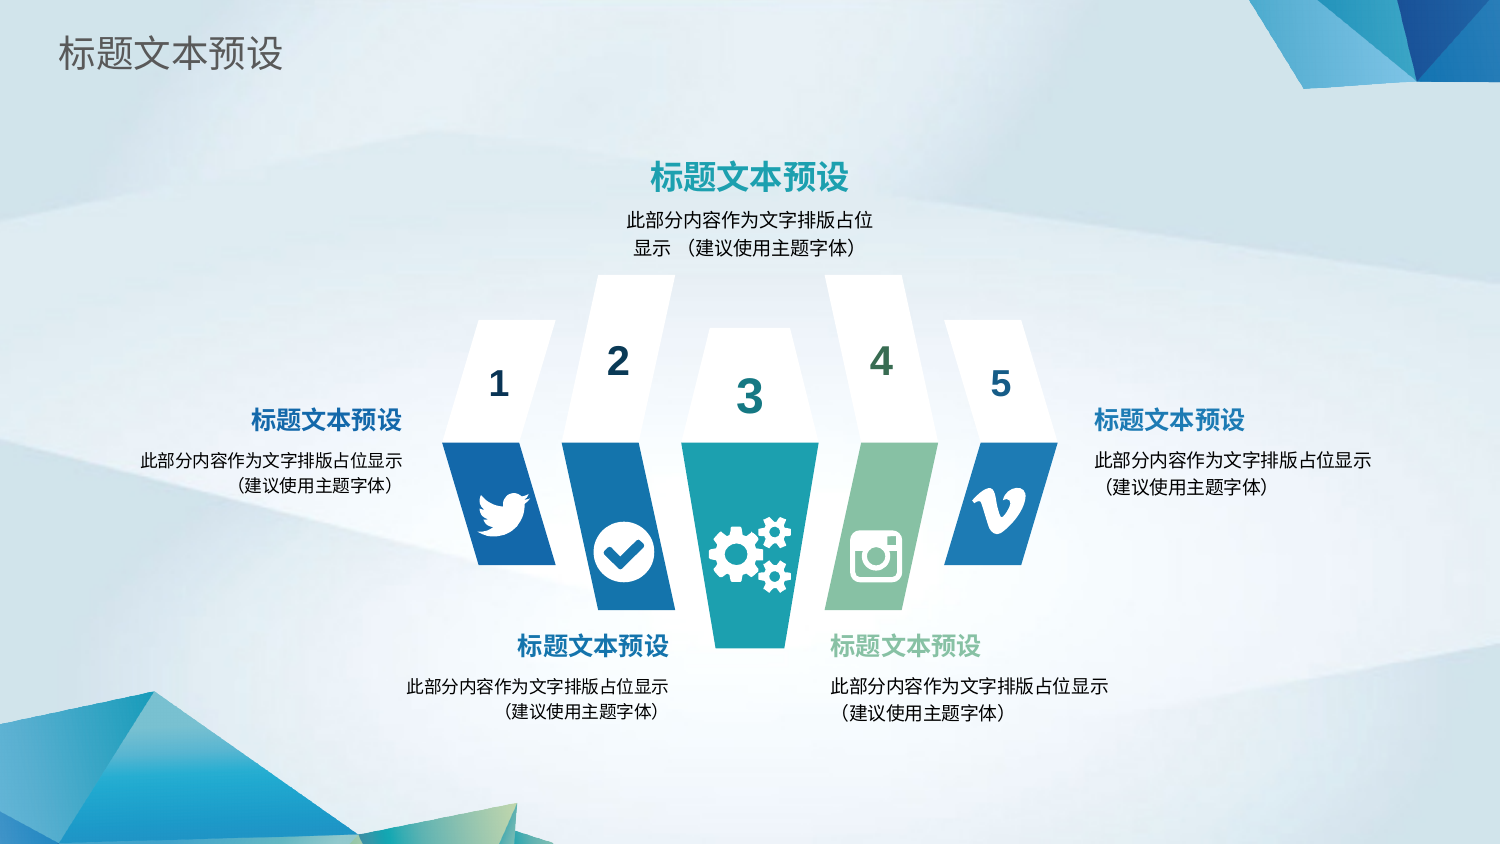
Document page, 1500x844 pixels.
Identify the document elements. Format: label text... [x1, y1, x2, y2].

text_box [441, 274, 1059, 649]
picture [0, 0, 1500, 844]
text_box 标题文本预设 [41, 20, 302, 86]
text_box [117, 155, 1385, 734]
